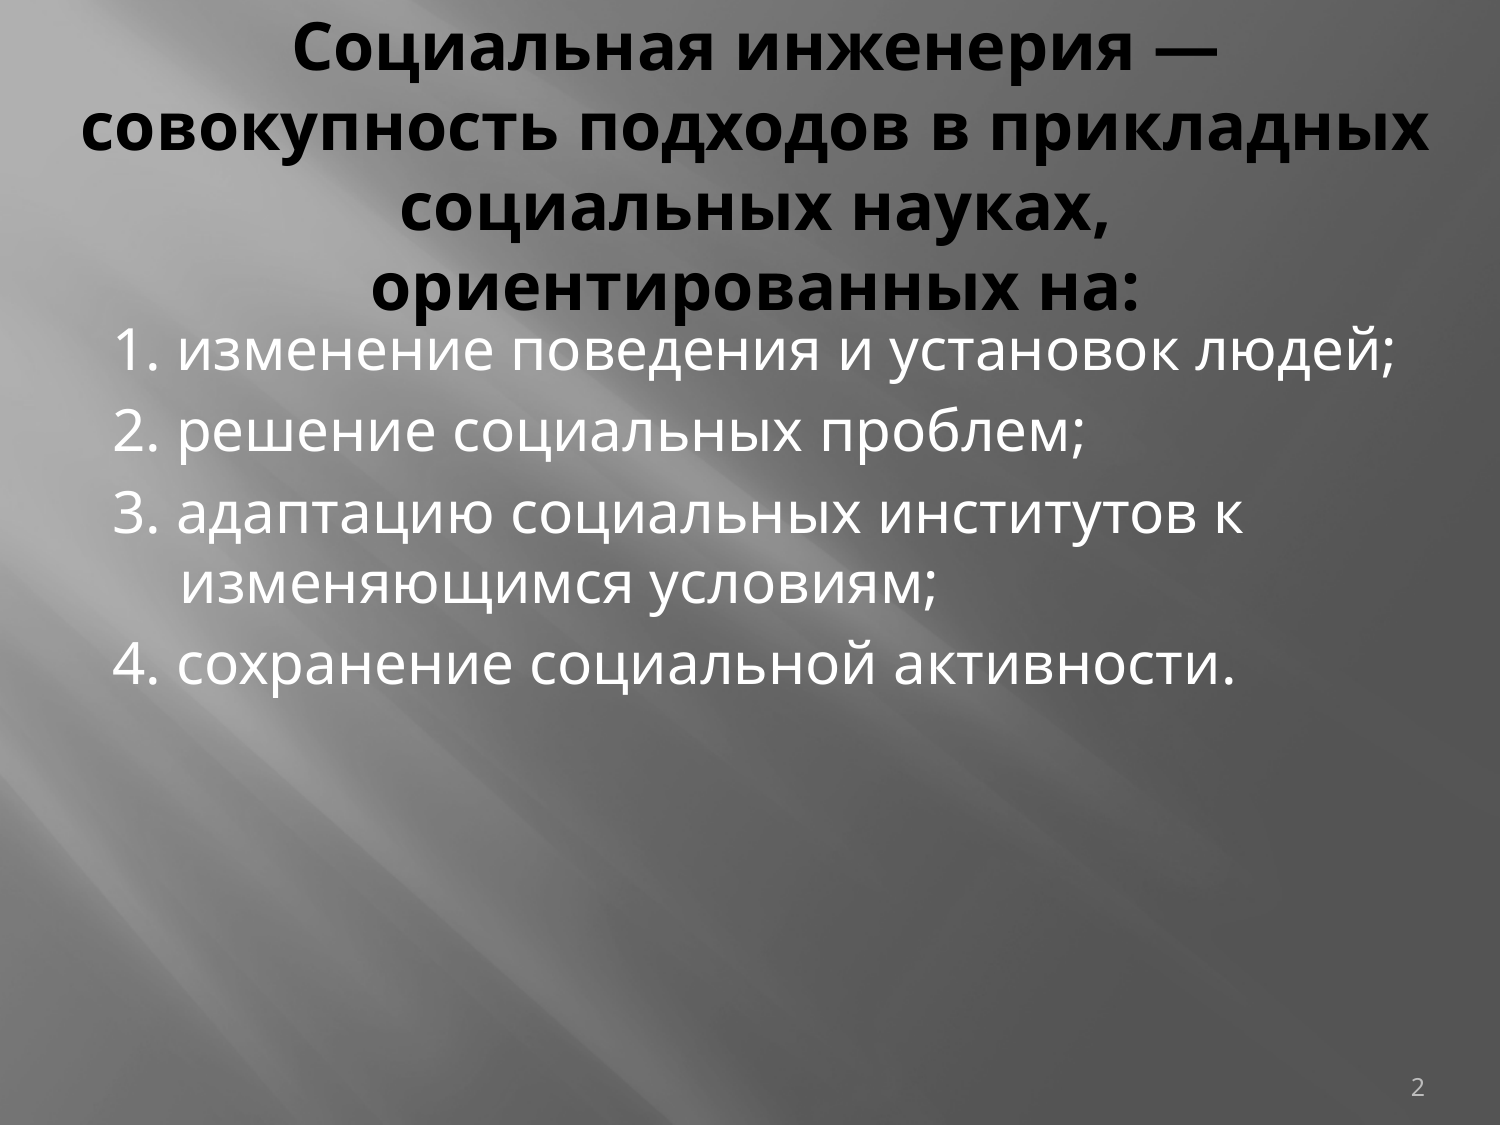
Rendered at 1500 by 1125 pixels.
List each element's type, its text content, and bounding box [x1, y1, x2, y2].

slide_number 2 [1299, 1052, 1425, 1113]
list 1. изменение поведения и установок людей; 2. решение социальных проблем; 3. адаптацию социальных институтов к изменяющимся условиям; 4. сохранение социальной активности. [75, 304, 1425, 1005]
title Социальная инженерия — совокупность подходов в прикладных социальных науках, ориентированных на: [58, 45, 1454, 293]
